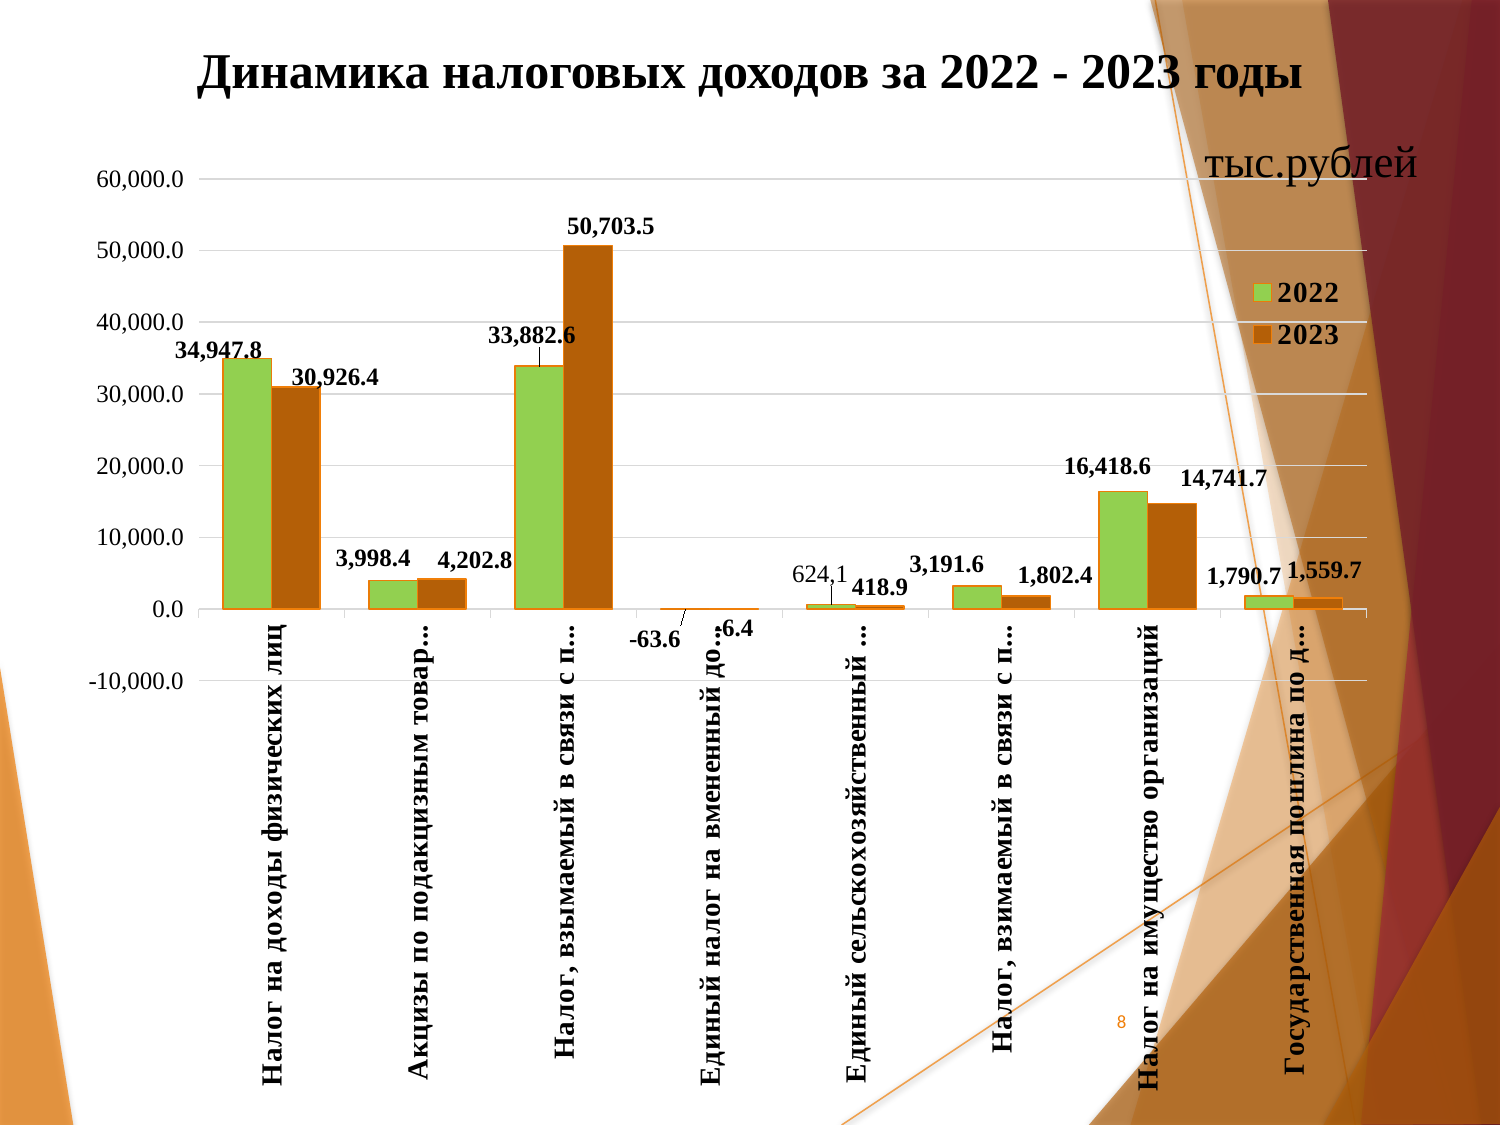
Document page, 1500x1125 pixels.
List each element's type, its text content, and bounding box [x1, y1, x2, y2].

chart [88, 154, 1417, 1095]
title Динамика налоговых доходов за 2022 - 2023 годы [75, 30, 1425, 138]
text_box тыс.рублей [1151, 125, 1471, 195]
